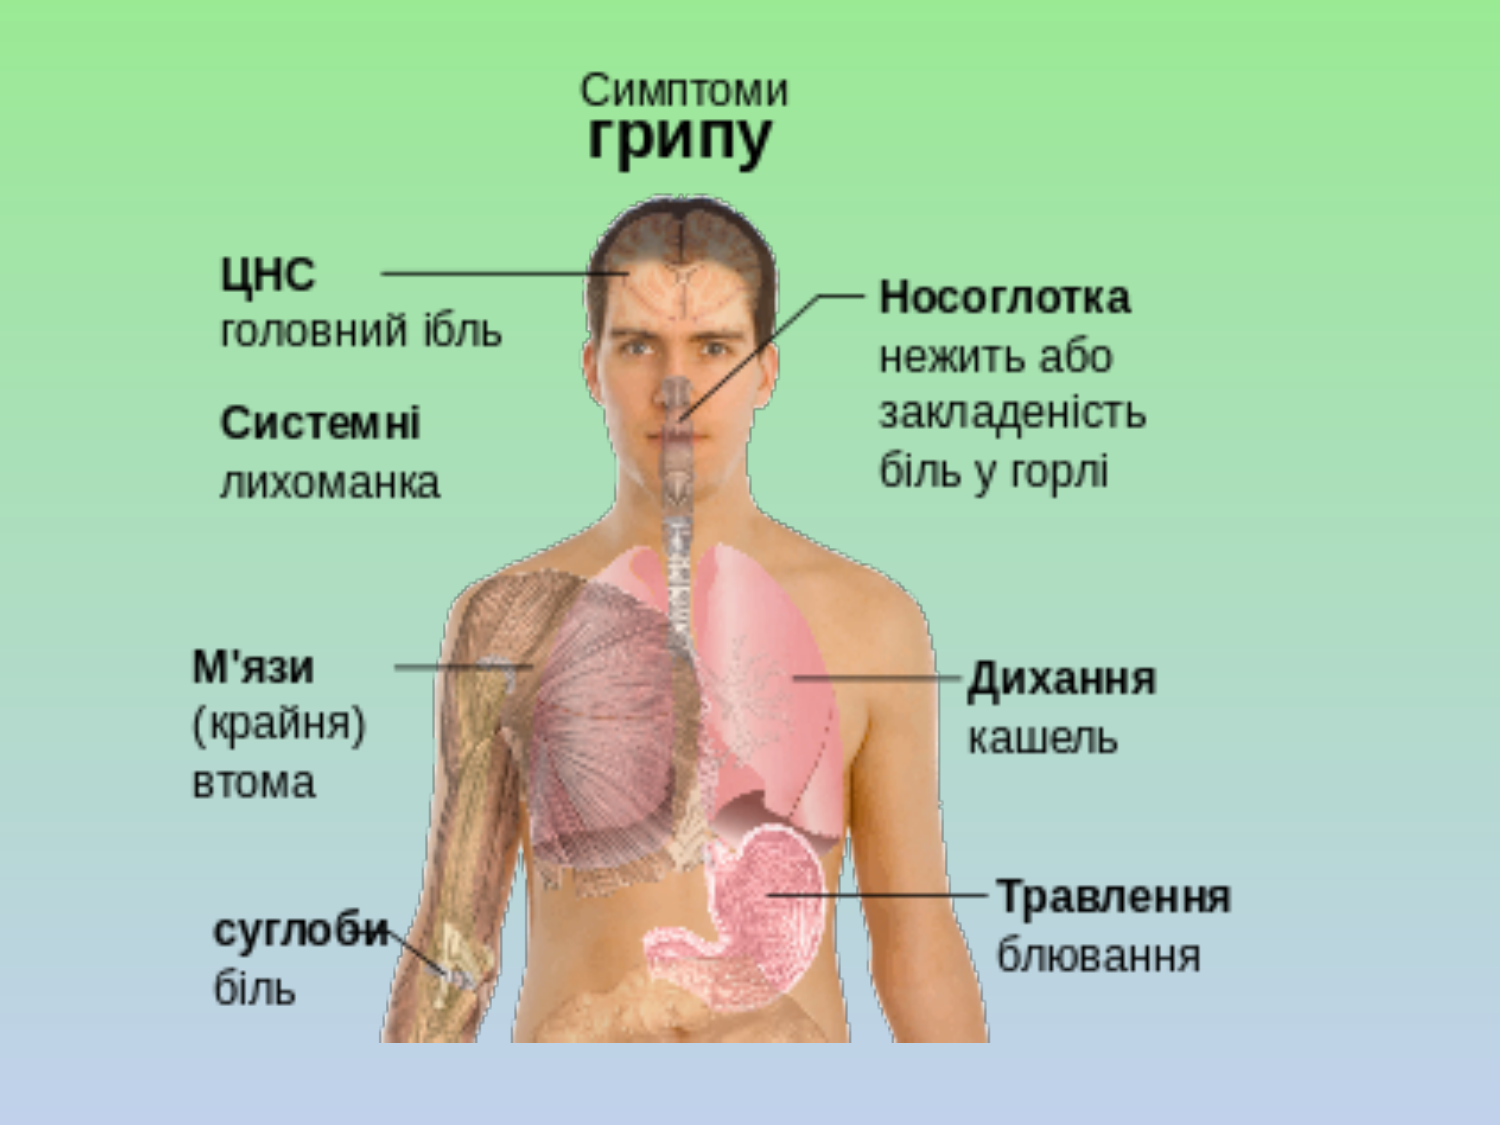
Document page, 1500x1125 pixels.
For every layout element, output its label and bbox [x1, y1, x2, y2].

picture [175, 70, 1244, 1044]
